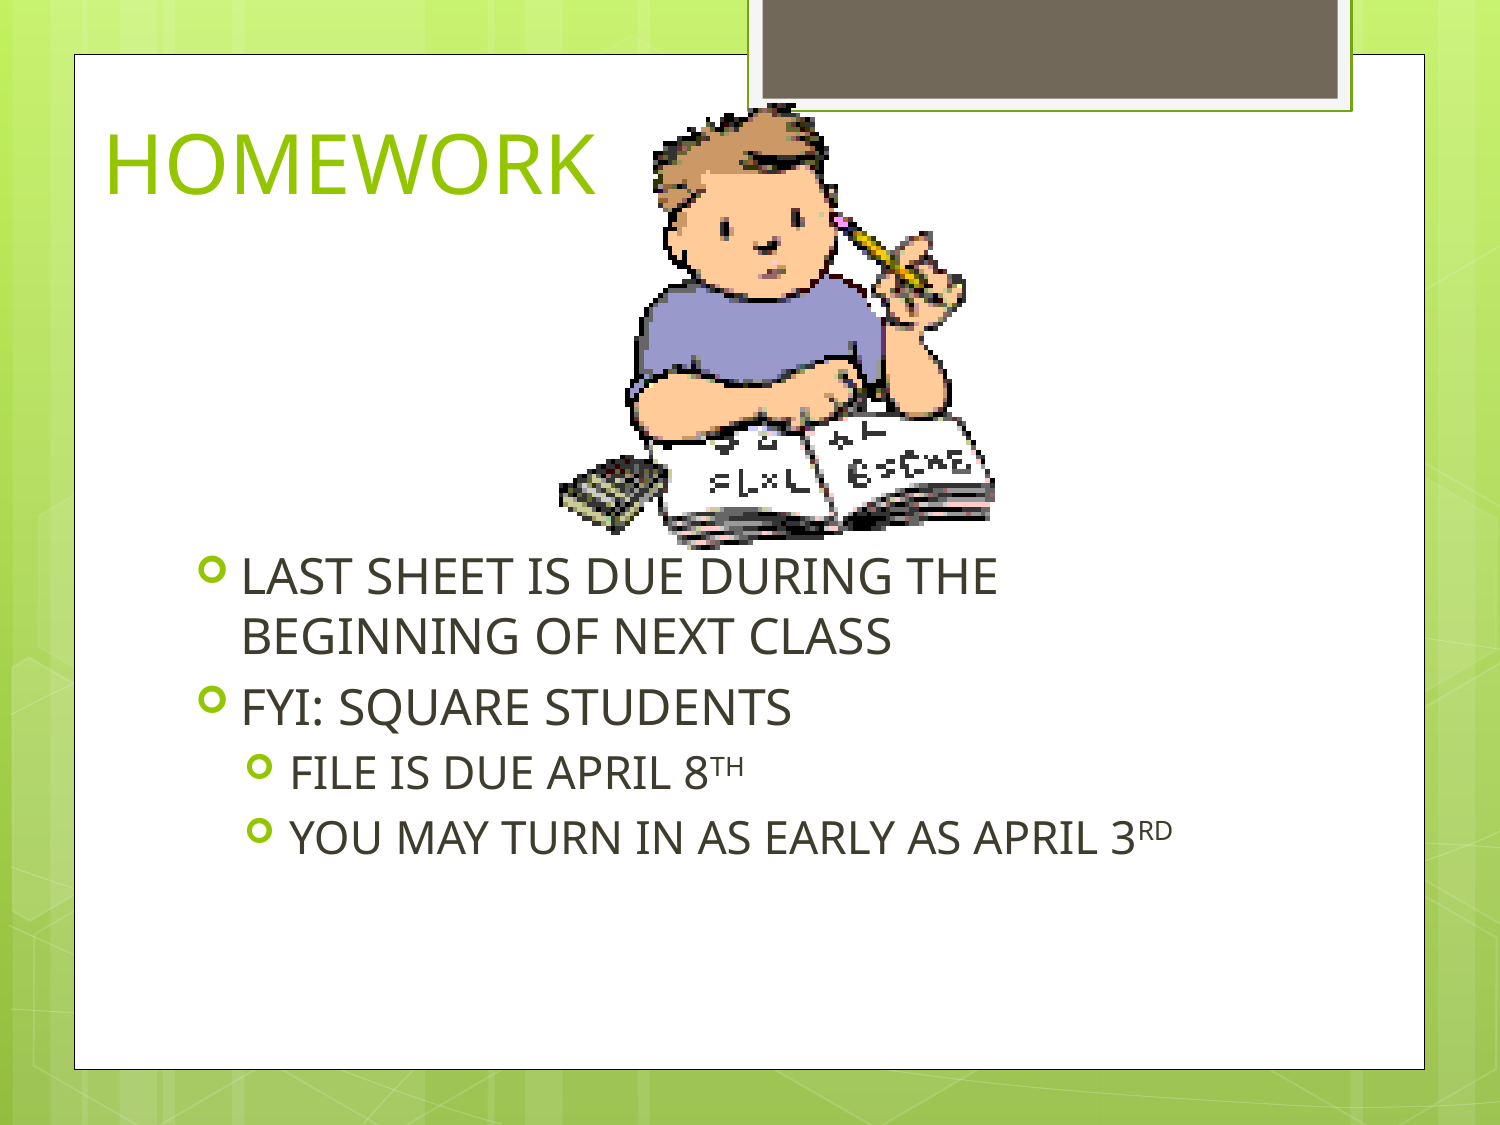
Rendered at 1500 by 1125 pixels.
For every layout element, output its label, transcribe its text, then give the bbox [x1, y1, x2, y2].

title HOMEWORK [87, 31, 1240, 219]
picture [559, 99, 1001, 550]
list LAST SHEET IS DUE DURING THE BEGINNING OF NEXT CLASS FYI: SQUARE STUDENTS FILE IS DUE APRIL 8TH YOU MAY TURN IN AS EARLY AS APRIL 3RD [169, 537, 1281, 1045]
